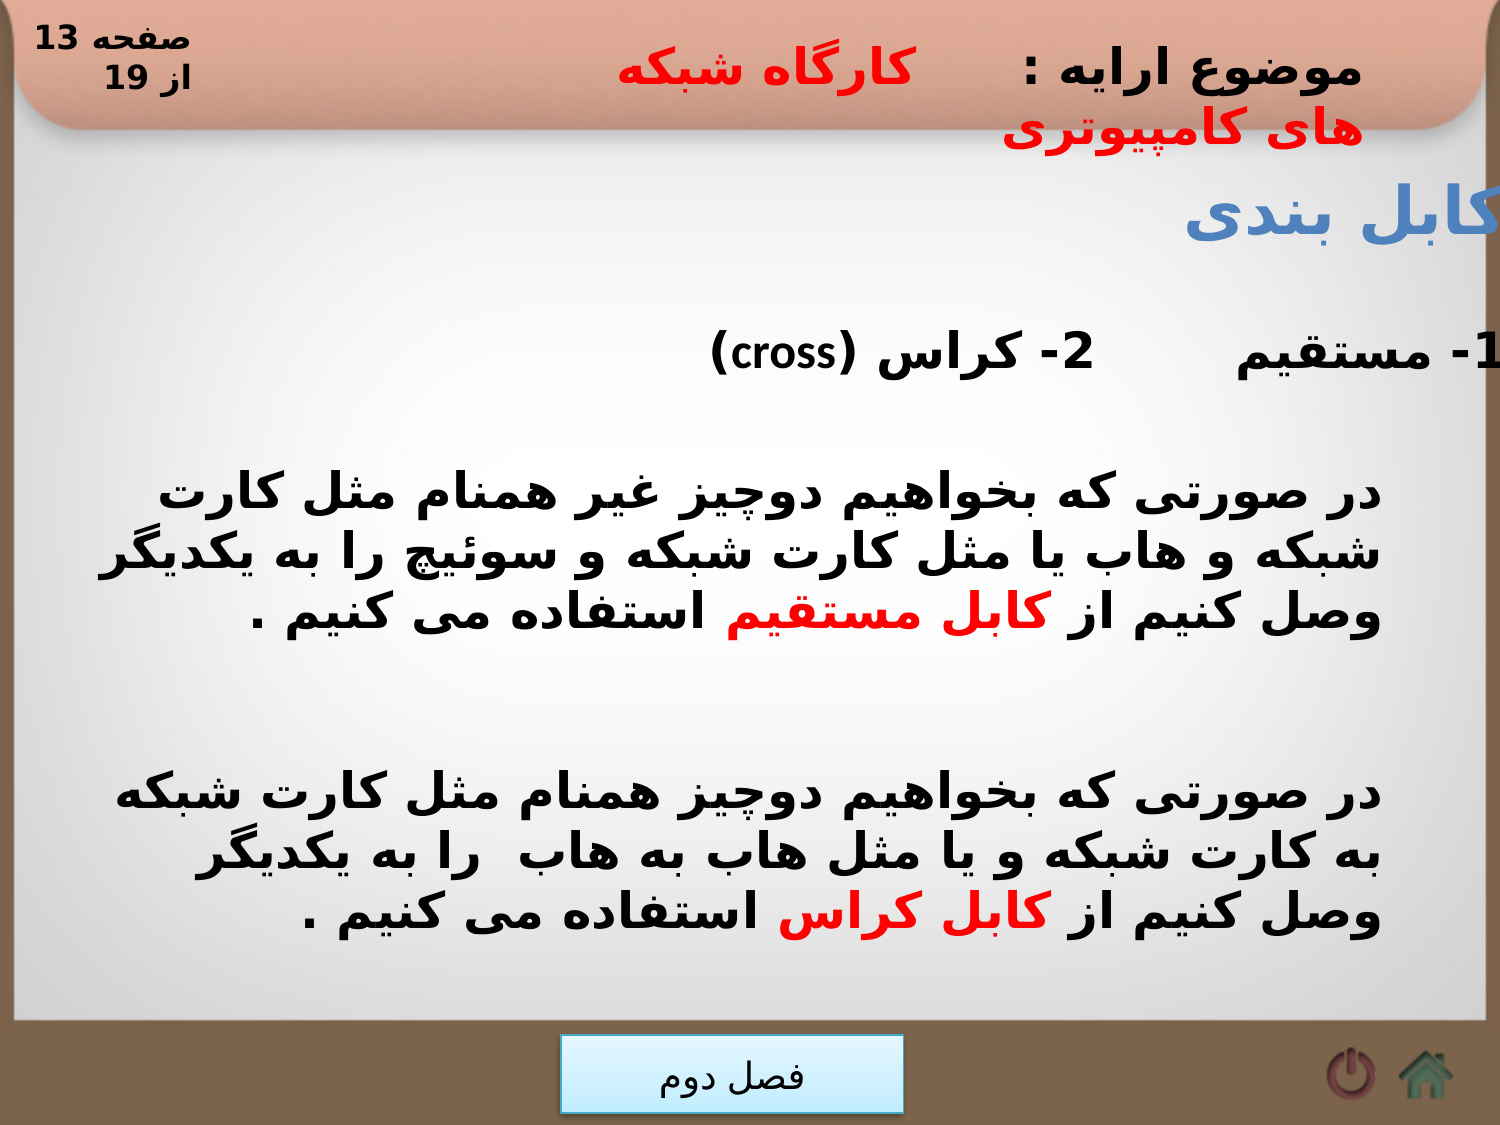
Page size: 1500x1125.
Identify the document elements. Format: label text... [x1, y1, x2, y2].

text_box کابل بندی 1- مستقیم 2- کراس (cross) [693, 160, 1500, 386]
picture [0, 0, 1500, 1125]
text_box موضوع ارایه : کارگاه شبکه های کامپیوتری [560, 26, 1380, 162]
text_box فصل دوم [560, 1034, 904, 1114]
text_box صفحه 13 از 19 [0, 9, 207, 104]
text_box در صورتی که بخواهیم دوچیز غیر همنام مثل کارت شبکه و هاب یا مثل کارت شبکه و سوئیچ را به یکدیگر وصل کنیم از کابل مستقیم استفاده می کنیم . در صورتی که بخواهیم دوچیز همنام مثل کارت شبکه به کارت شبکه و یا مثل هاب به هاب را به یکدیگر وصل کنیم از کابل کراس استفاده می کنیم . [48, 451, 1399, 992]
